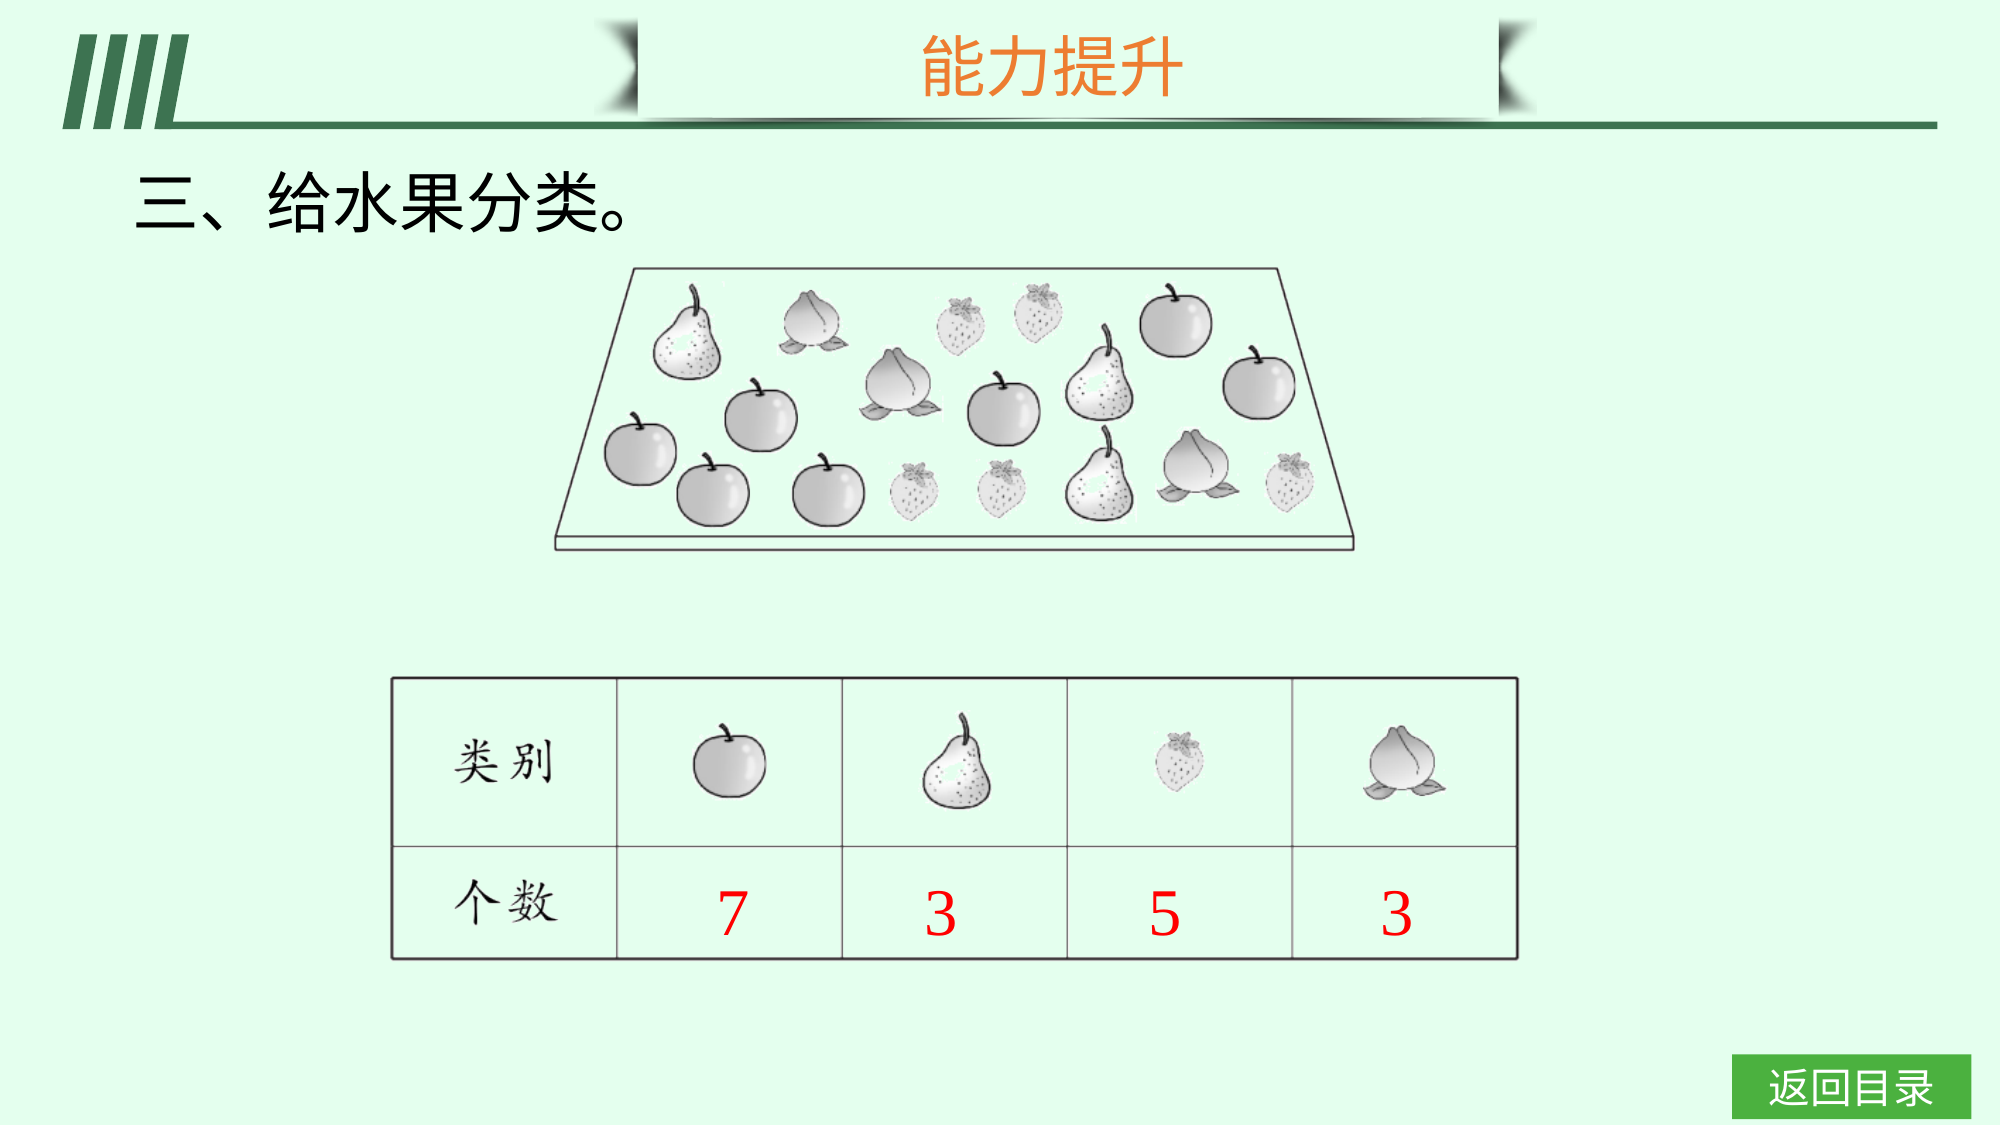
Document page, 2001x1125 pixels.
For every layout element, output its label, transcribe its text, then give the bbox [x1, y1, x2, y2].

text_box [62, 34, 1938, 130]
picture [304, 217, 1606, 984]
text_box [594, 16, 1537, 127]
text_box 三、给水果分类。 [117, 137, 697, 249]
